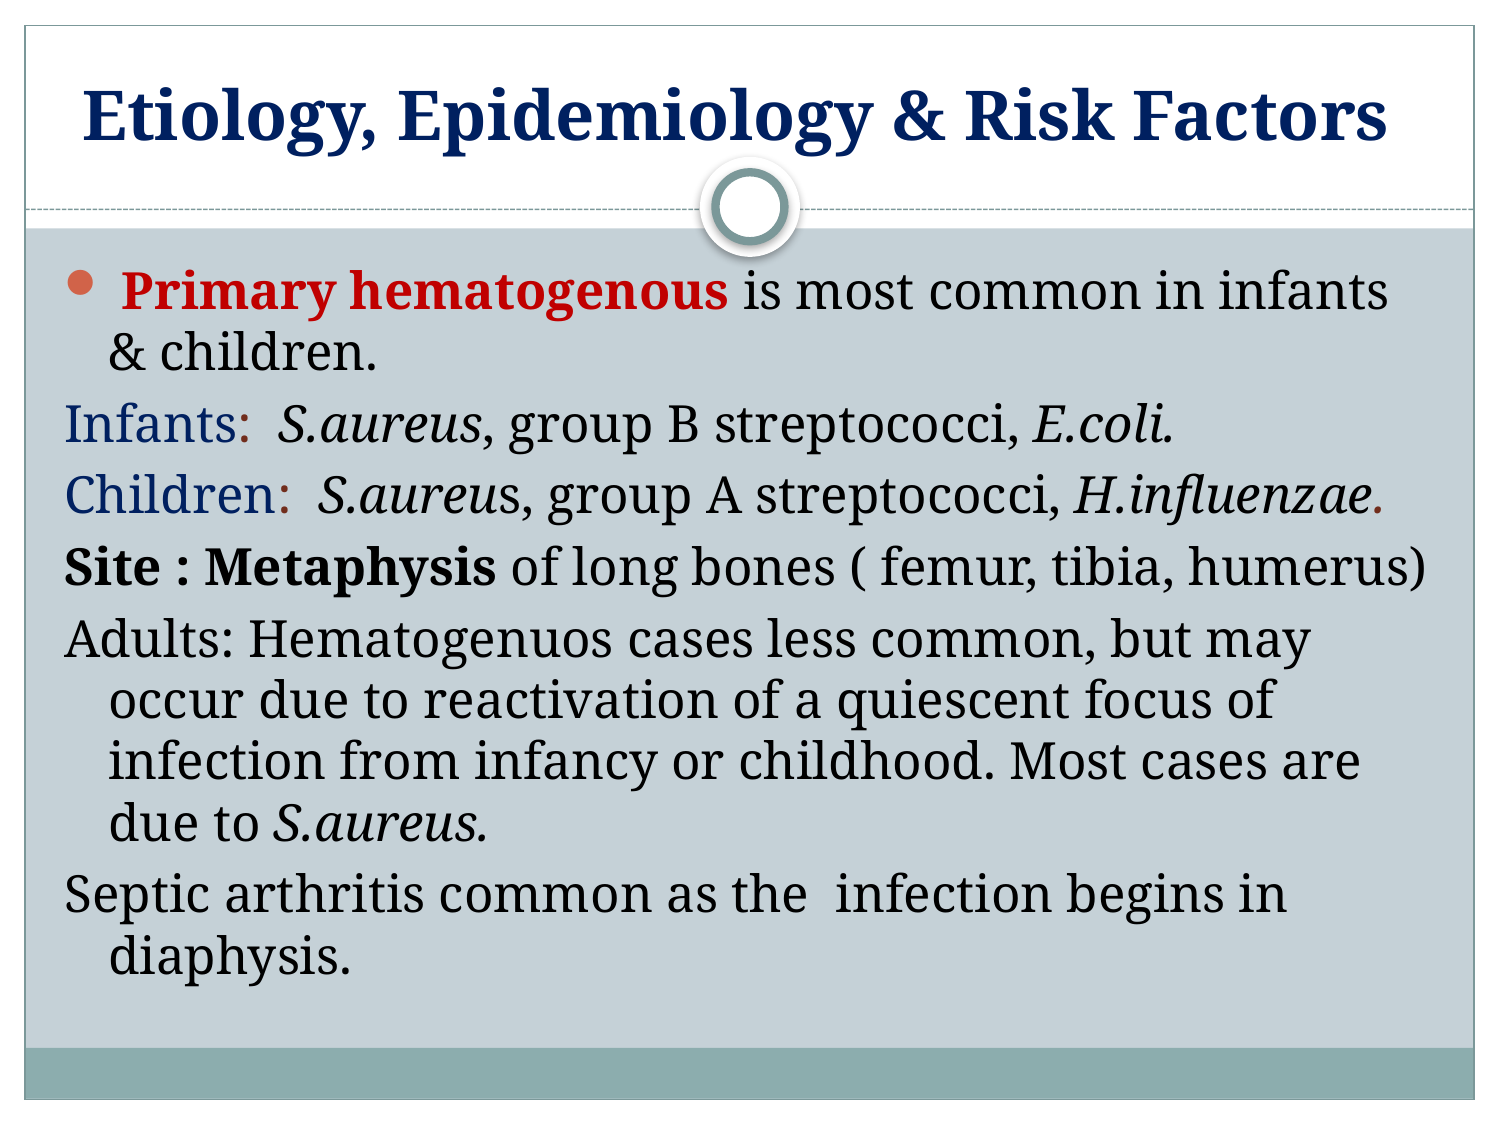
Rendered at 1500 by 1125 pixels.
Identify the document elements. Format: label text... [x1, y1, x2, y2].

title Etiology, Epidemiology & Risk Factors [49, 37, 1450, 162]
list Primary hematogenous is most common in infants & children. Infants: S.aureus, group B streptococci, E.coli. Children: S.aureus, group A streptococci, H.influenzae. Site : Metaphysis of long bones ( femur, tibia, humerus) Adults: Hematogenuos cases less common, but may occur due to reactivation of a quiescent focus of infection from infancy or childhood. Most cases are due to S.aureus. Septic arthritis common as the infection begins in diaphysis. [49, 250, 1445, 1001]
